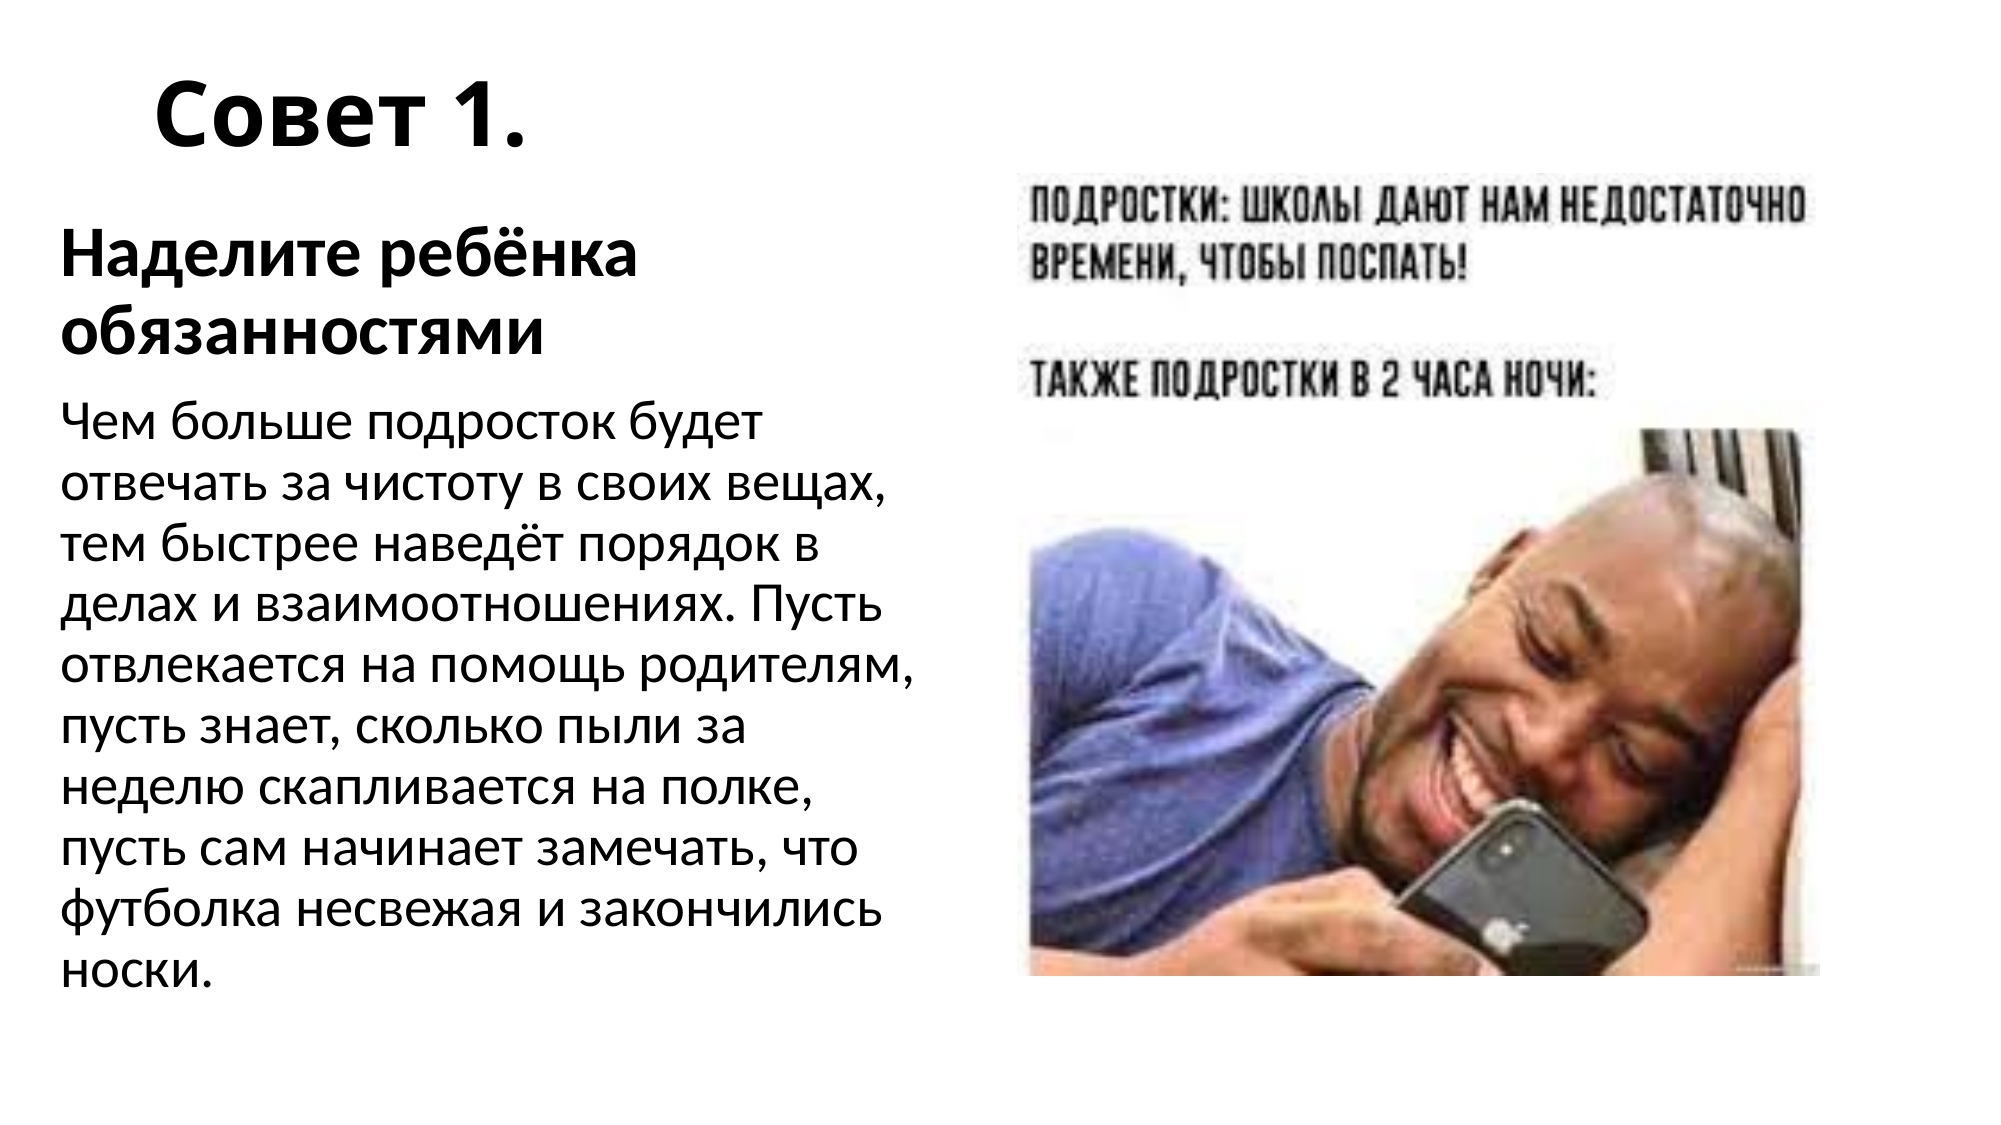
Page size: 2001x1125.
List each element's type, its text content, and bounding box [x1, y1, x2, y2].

list Наделите ребёнка обязанностями Чем больше подросток будет отвечать за чистоту в своих вещах, тем быстрее наведёт порядок в делах и взаимоотношениях. Пусть отвлекается на помощь родителям, пусть знает, сколько пыли за неделю скапливается на полке, пусть сам начинает замечать, что футболка несвежая и закончились носки. [45, 205, 939, 1014]
picture [1016, 173, 1820, 976]
title Совет 1. [137, 59, 1863, 174]
